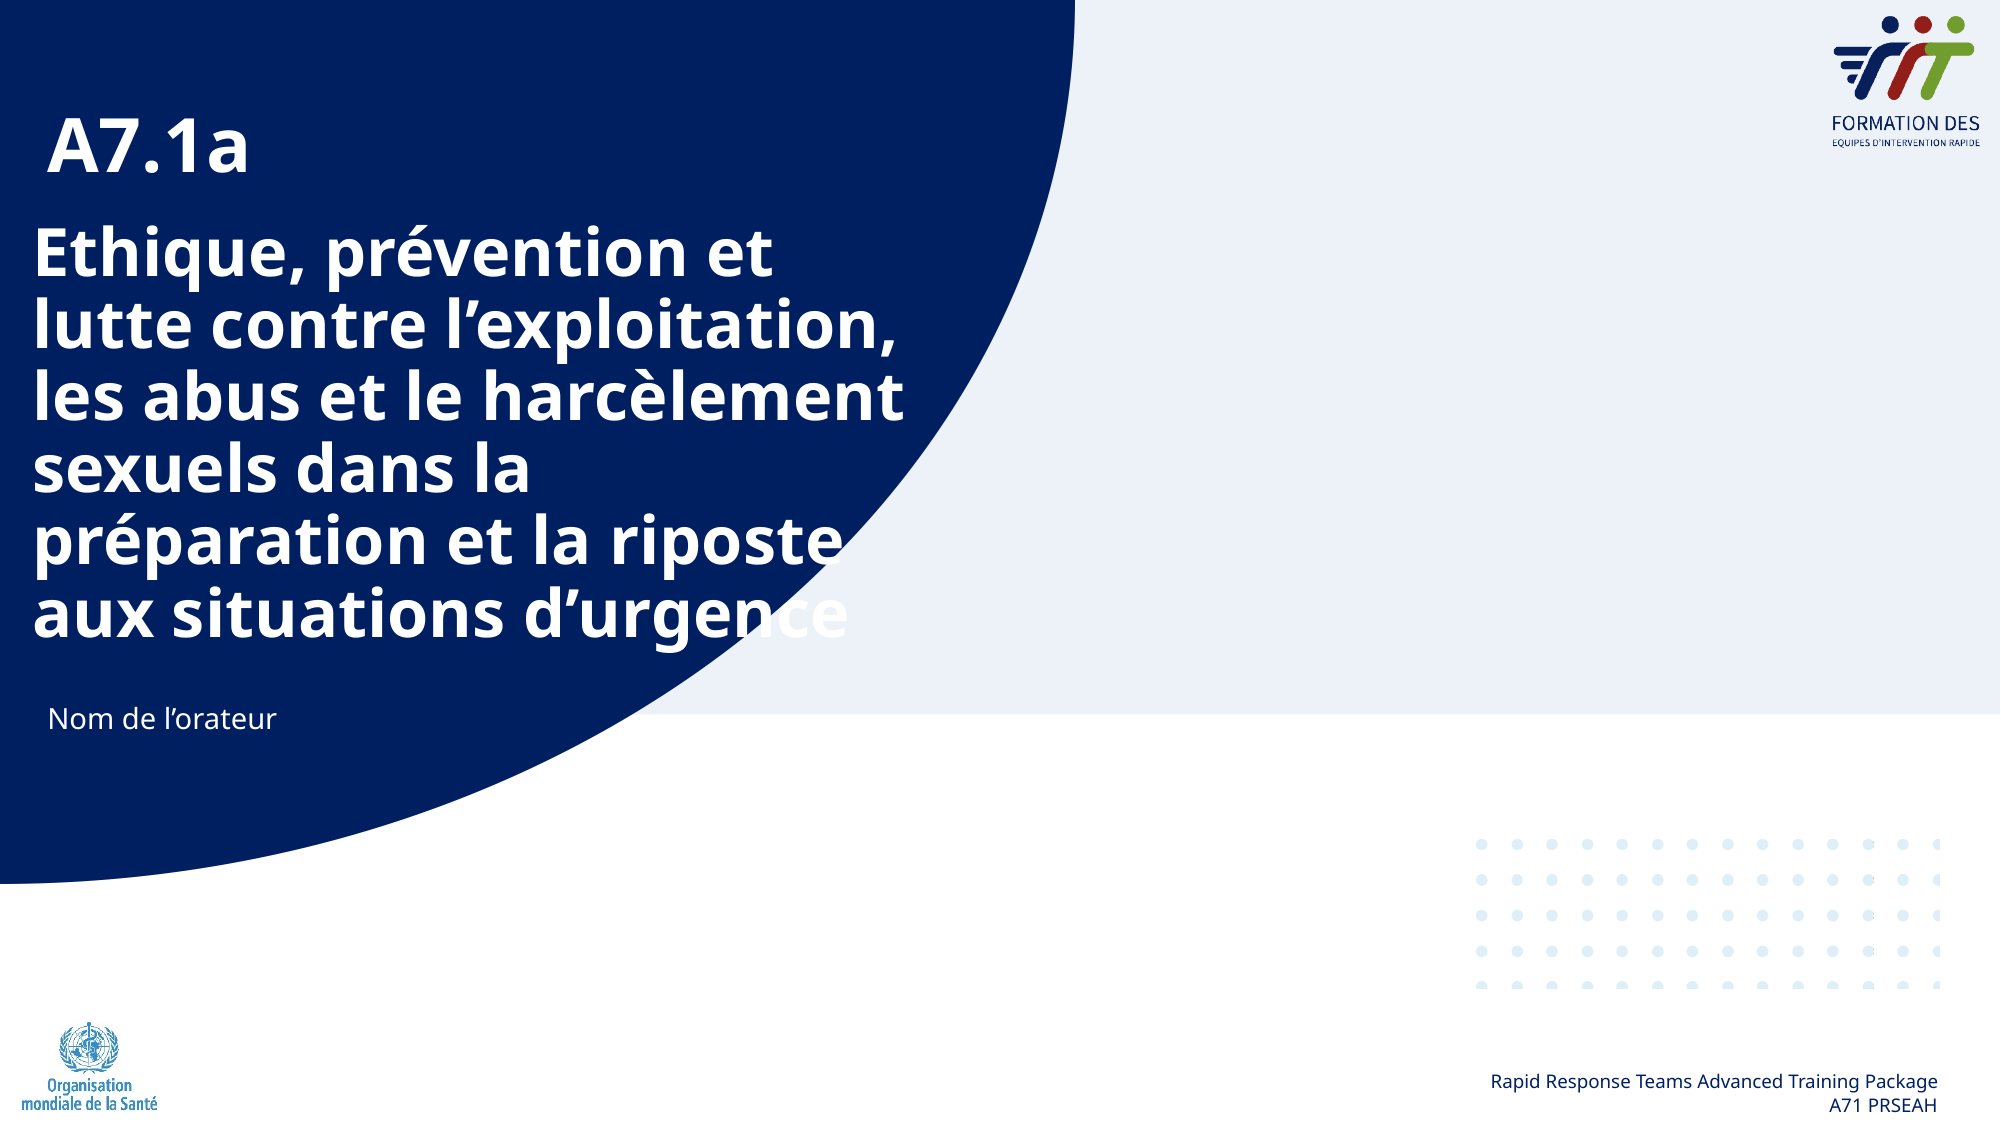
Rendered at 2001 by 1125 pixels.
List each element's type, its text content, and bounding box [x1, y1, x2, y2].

text_box A7.1a [39, 90, 1034, 196]
title Ethique, prévention et lutte contre l’exploitation, les abus et le harcèlement sexuels dans la préparation et la riposte aux situations d’urgence [24, 195, 938, 675]
picture [0, 0, 1075, 884]
text_box Nom de l’orateur [39, 692, 423, 743]
picture [1832, 15, 1980, 148]
slide_number 1 [1882, 1037, 1916, 1092]
picture [1476, 839, 1940, 989]
picture [20, 1020, 158, 1111]
